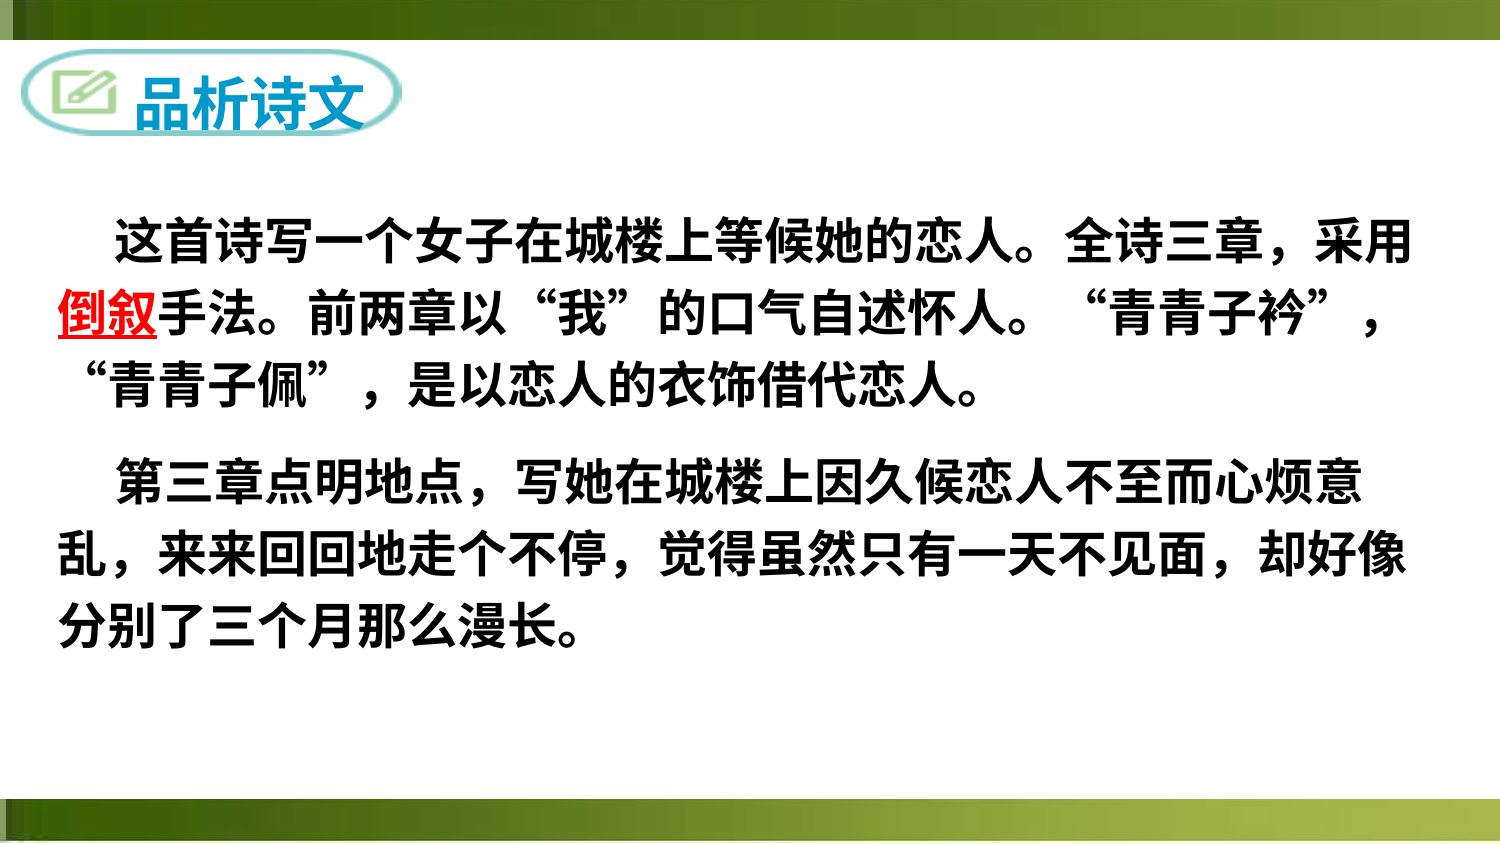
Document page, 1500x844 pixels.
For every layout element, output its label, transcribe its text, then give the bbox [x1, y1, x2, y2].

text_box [20, 49, 402, 146]
picture [0, 0, 1500, 40]
picture [0, 799, 1500, 843]
text_box 这首诗写一个女子在城楼上等候她的恋人。全诗三章，采用倒叙手法。前两章以“我”的口气自述怀人。“青青子衿”，“青青子佩”，是以恋人的衣饰借代恋人。 第三章点明地点，写她在城楼上因久候恋人不至而心烦意乱，来来回回地走个不停，觉得虽然只有一天不见面，却好像分别了三个月那么漫长。 [42, 190, 1454, 662]
